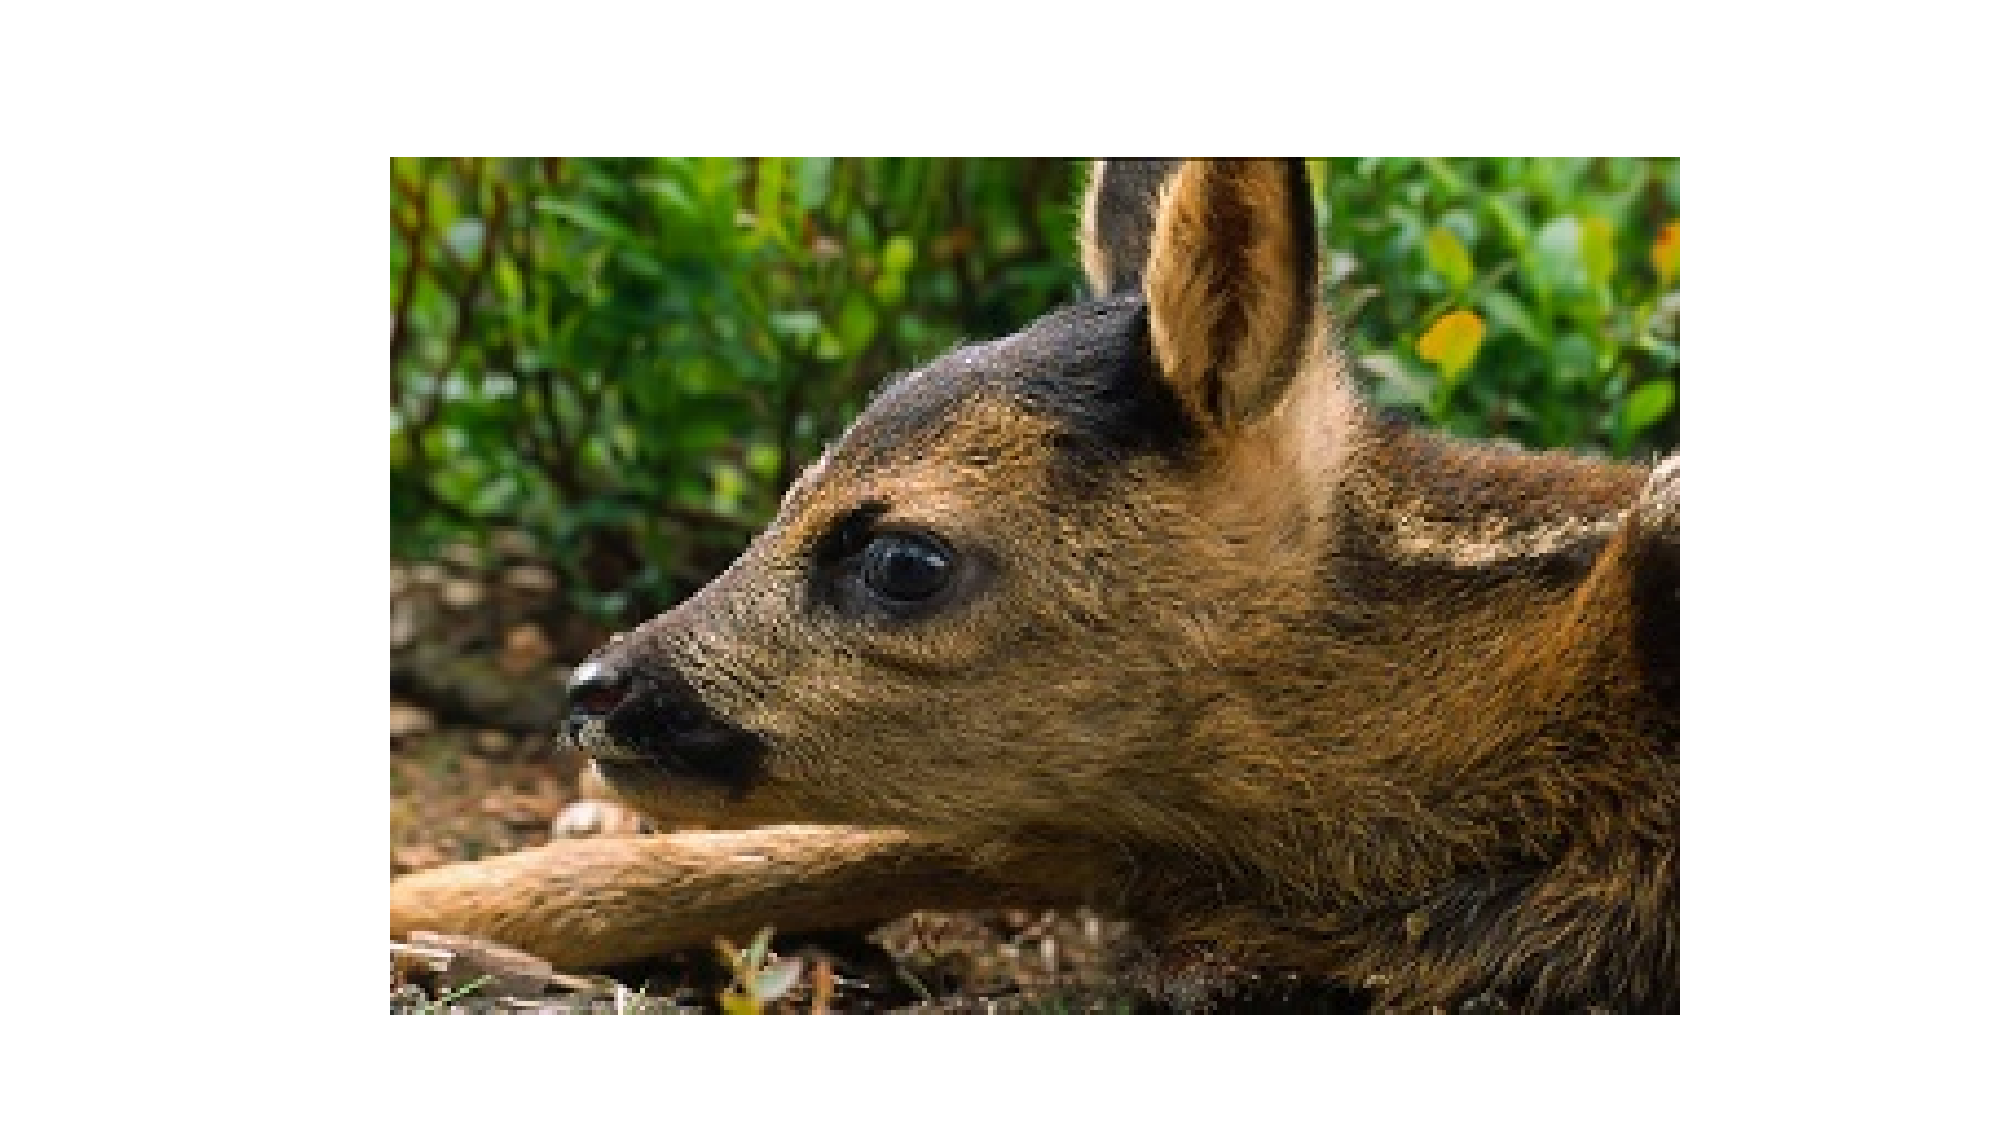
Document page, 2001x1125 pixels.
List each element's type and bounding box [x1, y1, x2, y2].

picture [390, 157, 1680, 1015]
